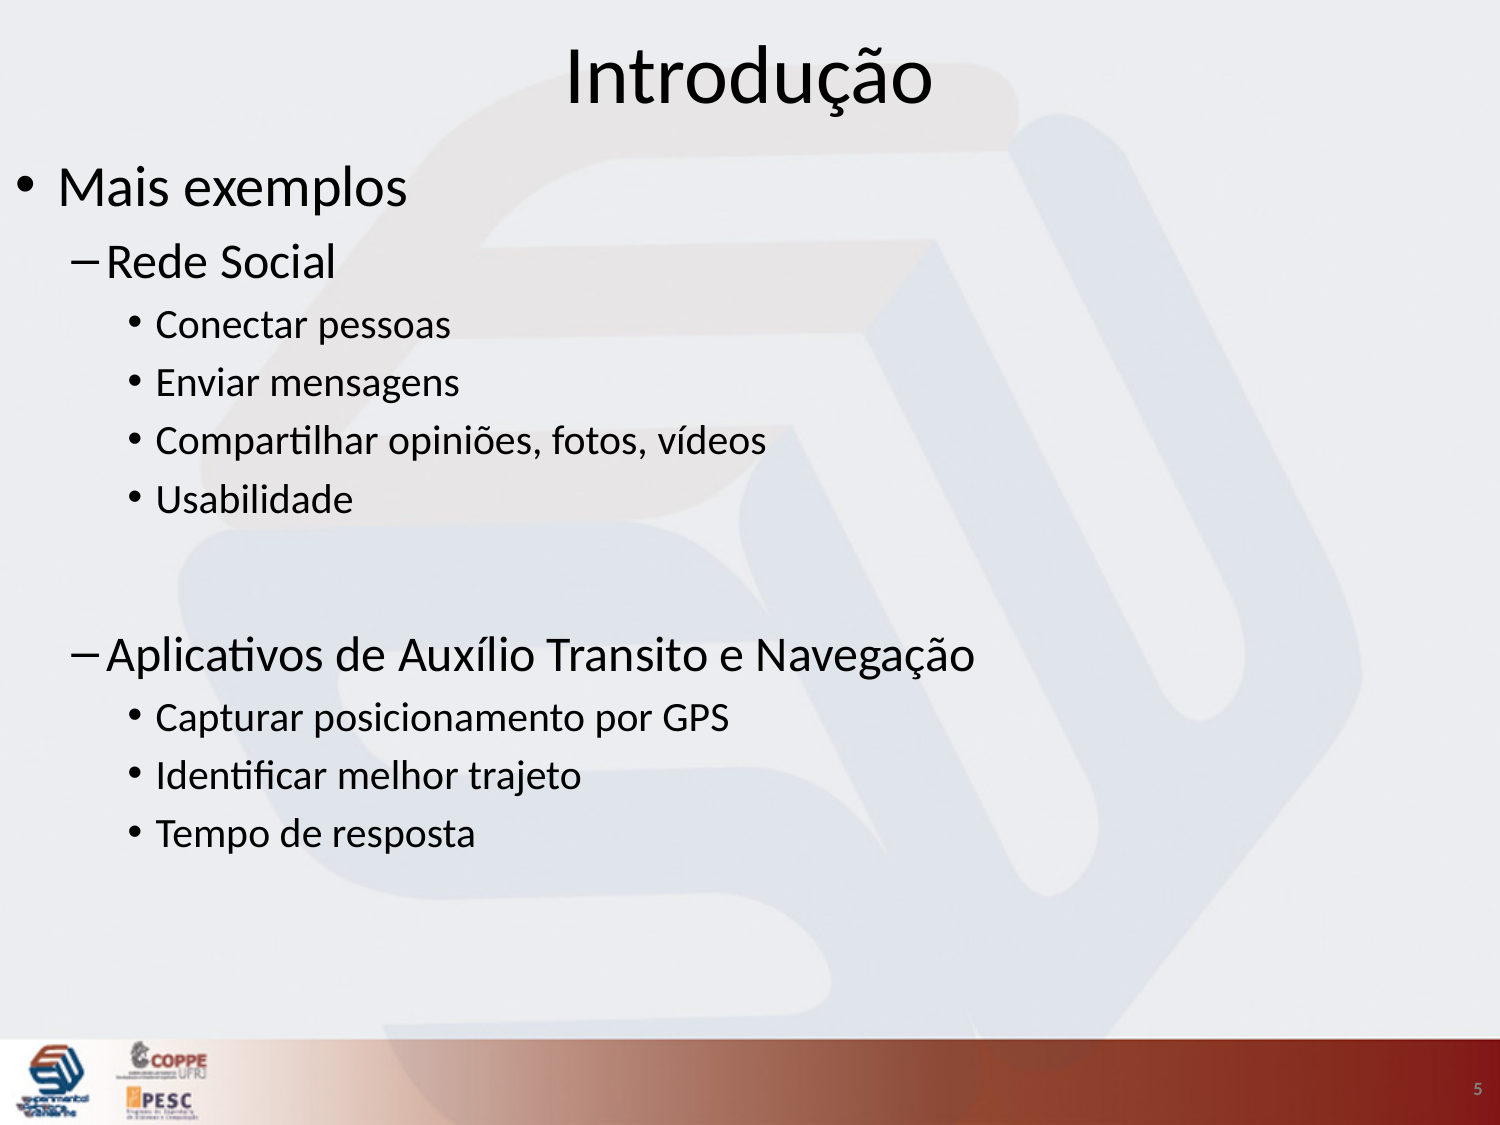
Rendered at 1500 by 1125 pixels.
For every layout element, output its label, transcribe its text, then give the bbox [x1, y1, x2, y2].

picture [0, 1038, 1500, 1125]
list Mais exemplos Rede Social Conectar pessoas Enviar mensagens Compartilhar opiniões, fotos, vídeos Usabilidade Aplicativos de Auxílio Transito e Navegação Capturar posicionamento por GPS Identificar melhor trajeto Tempo de resposta [0, 140, 1500, 1038]
title Introdução [0, 0, 1500, 140]
